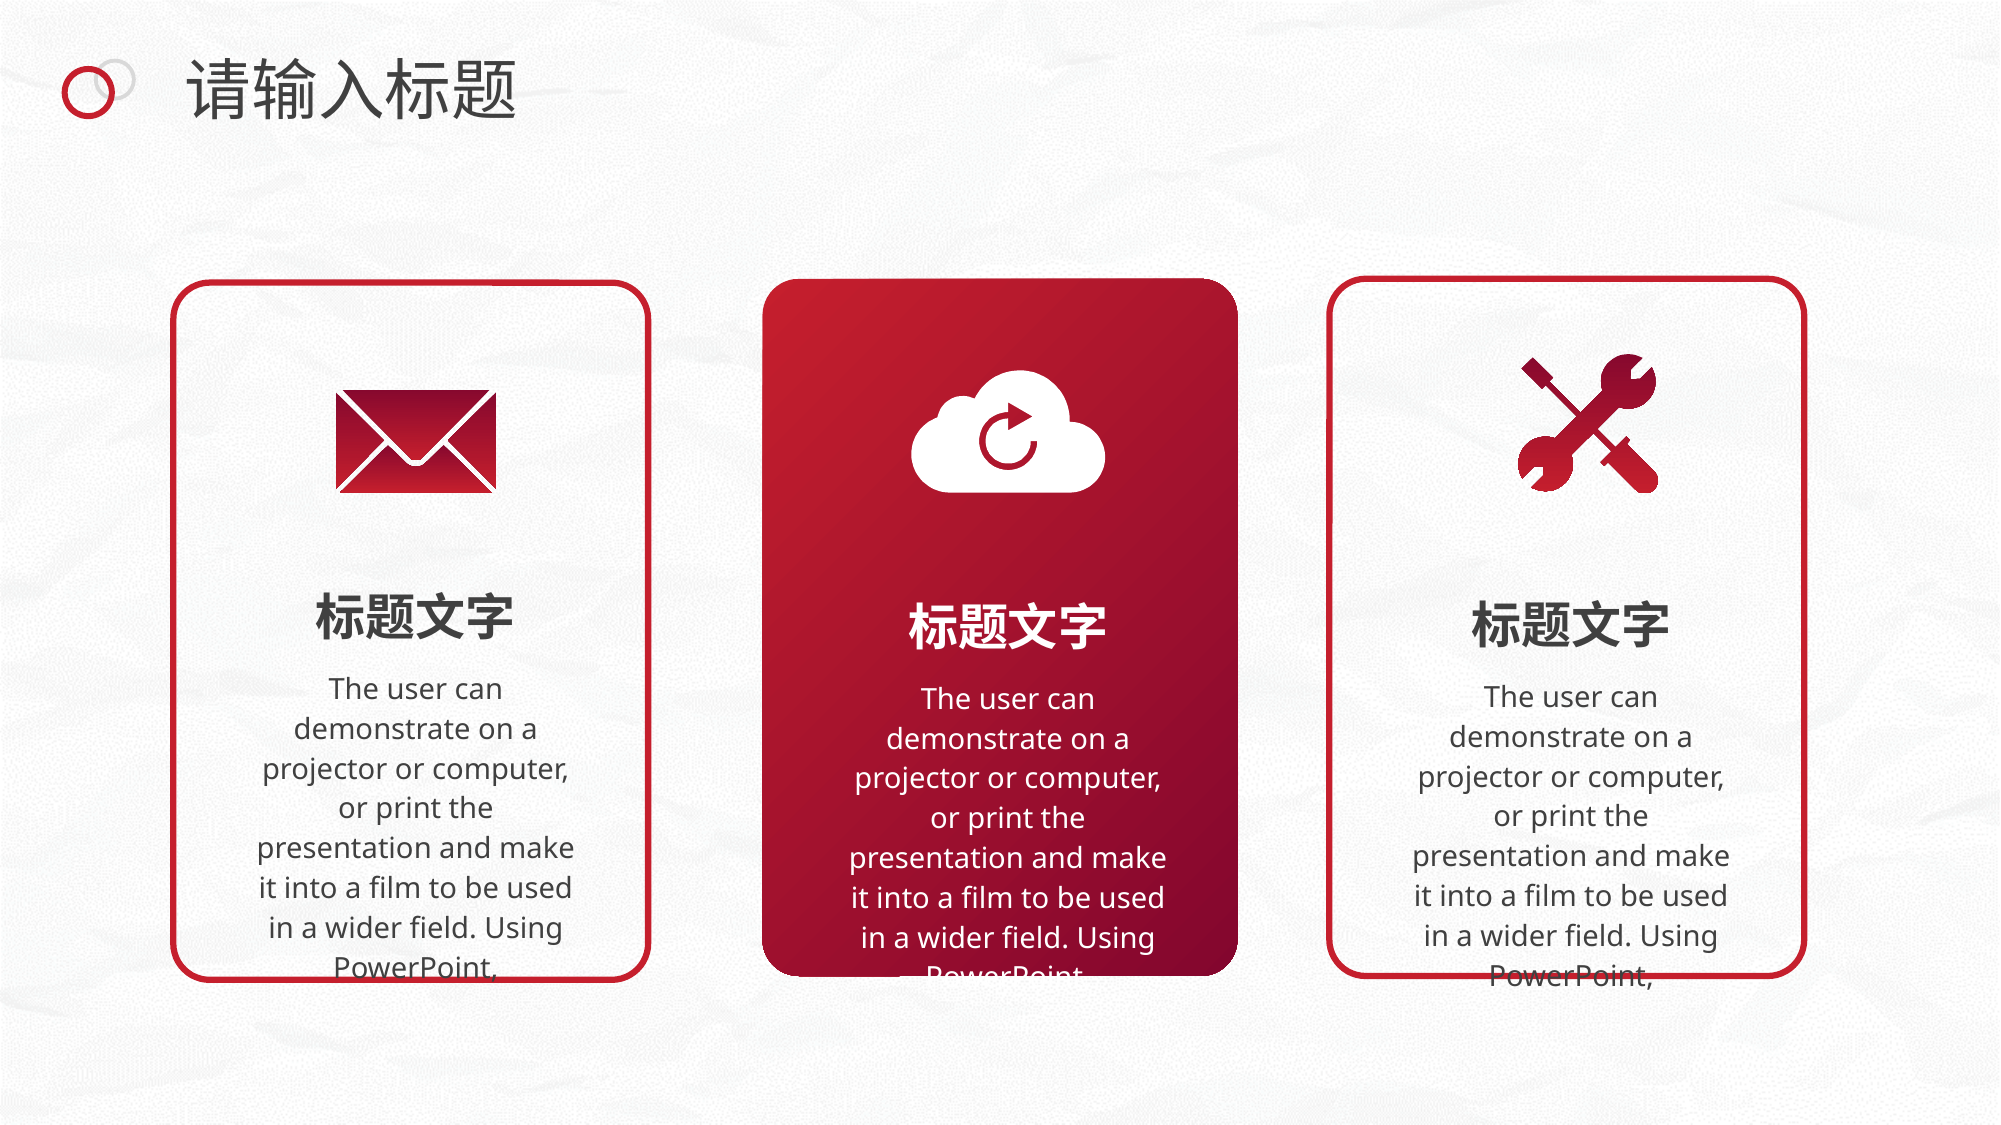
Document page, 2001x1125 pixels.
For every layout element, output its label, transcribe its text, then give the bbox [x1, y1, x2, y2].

text_box 请输入标题 [169, 40, 534, 136]
text_box [172, 281, 650, 566]
text_box [172, 873, 650, 981]
text_box [761, 923, 1239, 978]
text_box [335, 389, 497, 493]
text_box [1518, 354, 1658, 494]
text_box [911, 370, 1106, 493]
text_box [0, 0, 2000, 1125]
text_box [1328, 277, 1806, 573]
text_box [1313, 573, 1829, 881]
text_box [750, 575, 1266, 923]
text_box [158, 566, 674, 873]
text_box [1328, 881, 1806, 978]
text_box [761, 277, 1239, 575]
